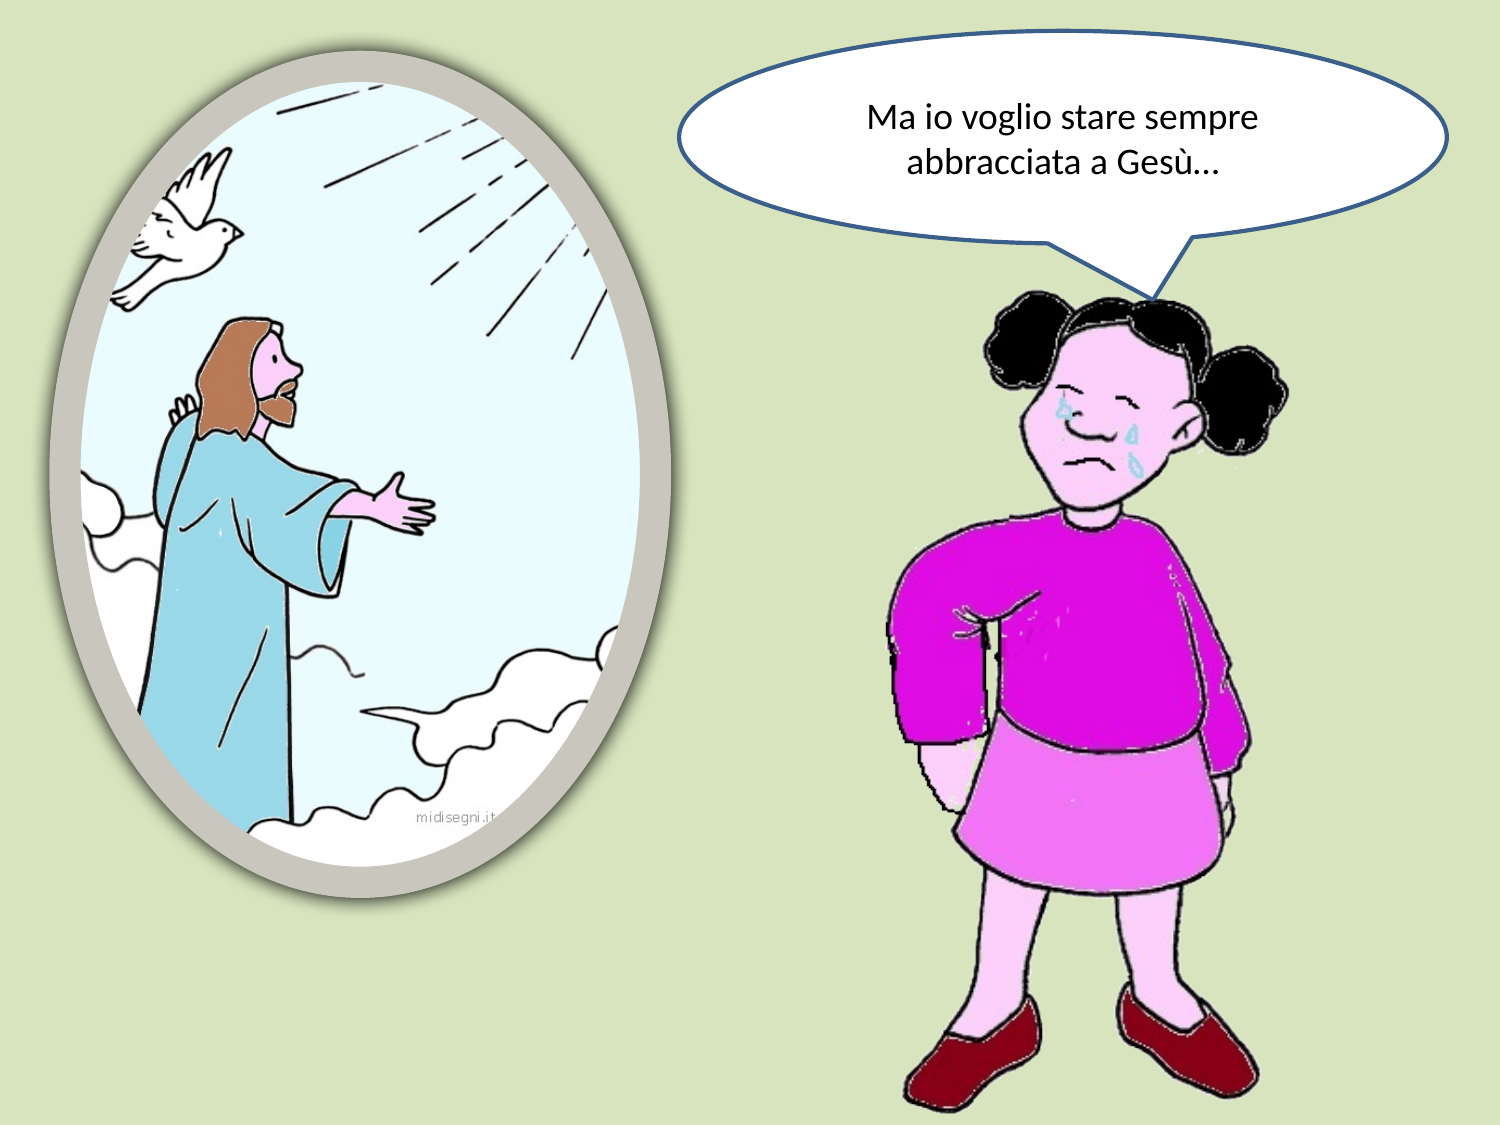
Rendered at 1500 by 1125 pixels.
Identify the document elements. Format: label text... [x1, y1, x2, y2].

text_box Ma io voglio stare sempre abbracciata a Gesù… [676, 28, 1449, 241]
picture [64, 66, 656, 883]
picture [785, 243, 1330, 1125]
